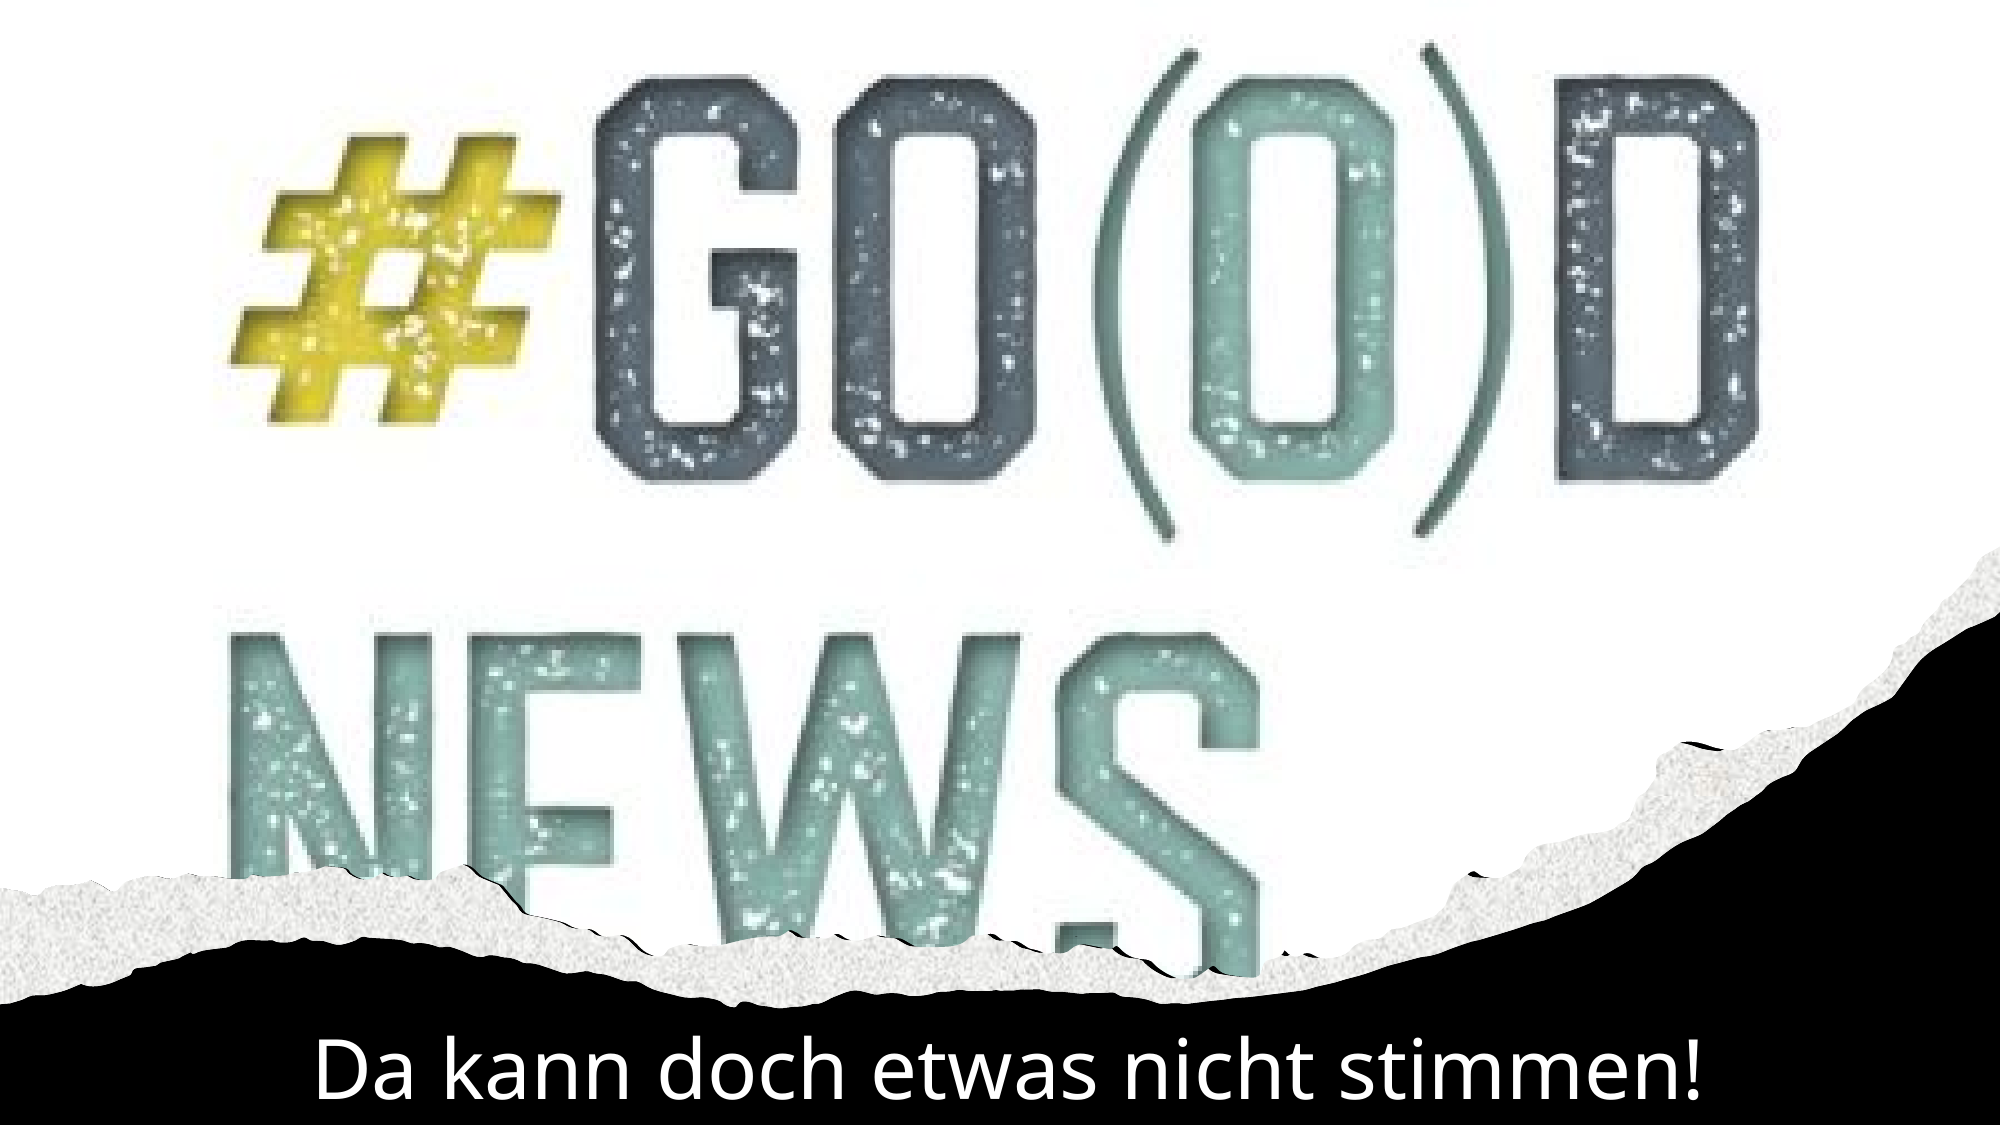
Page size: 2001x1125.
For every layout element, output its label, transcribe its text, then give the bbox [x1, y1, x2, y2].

picture [0, 0, 2001, 1007]
title Da kann doch etwas nicht stimmen! [17, 1007, 2000, 1125]
